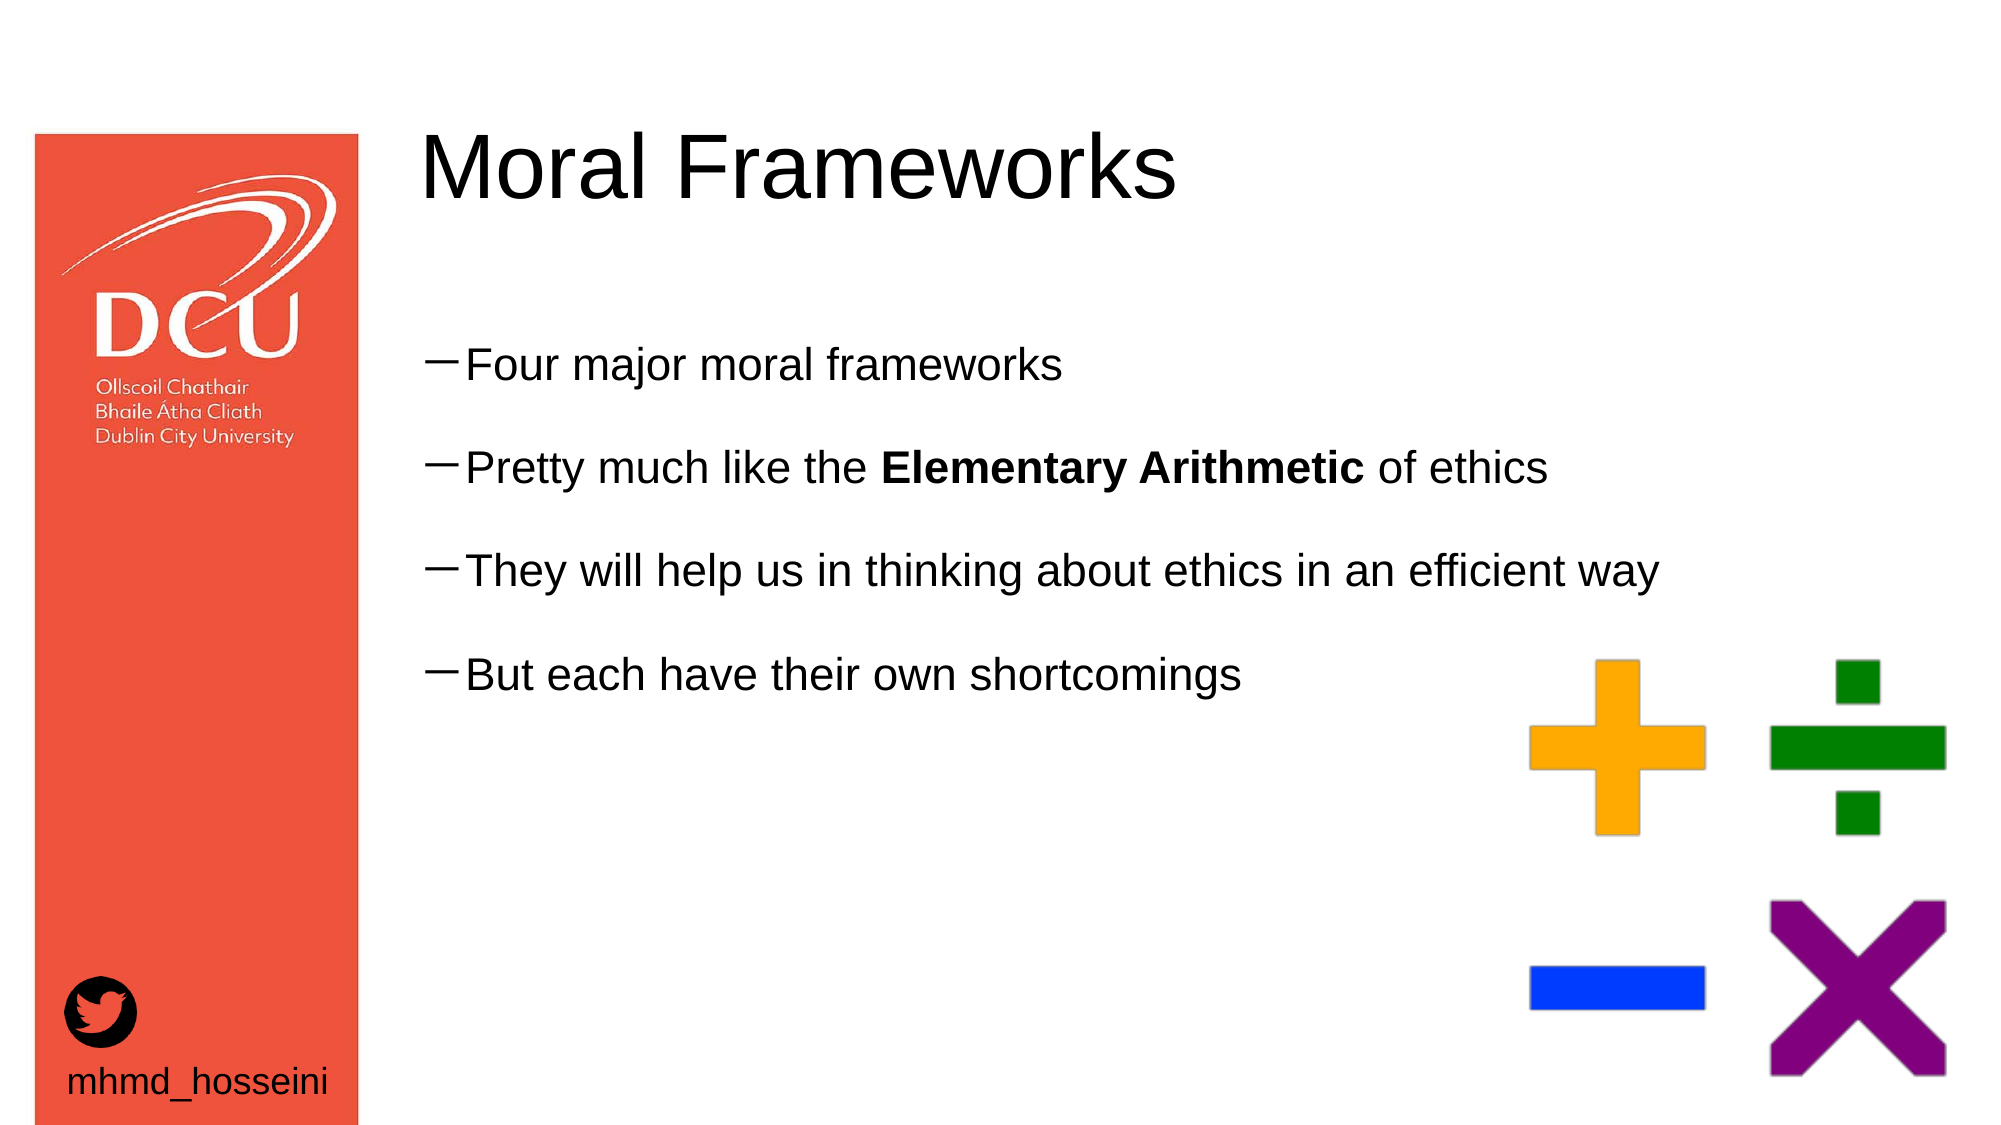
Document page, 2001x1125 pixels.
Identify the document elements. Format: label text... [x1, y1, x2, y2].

list Four major moral frameworks Pretty much like the Elementary Arithmetic of ethics They will help us in thinking about ethics in an efficient way But each have their own shortcomings [404, 299, 1886, 915]
text_box mhmd_hosseini [51, 1049, 344, 1110]
title Moral Frameworks [404, 59, 1886, 278]
picture [0, 0, 2001, 1125]
